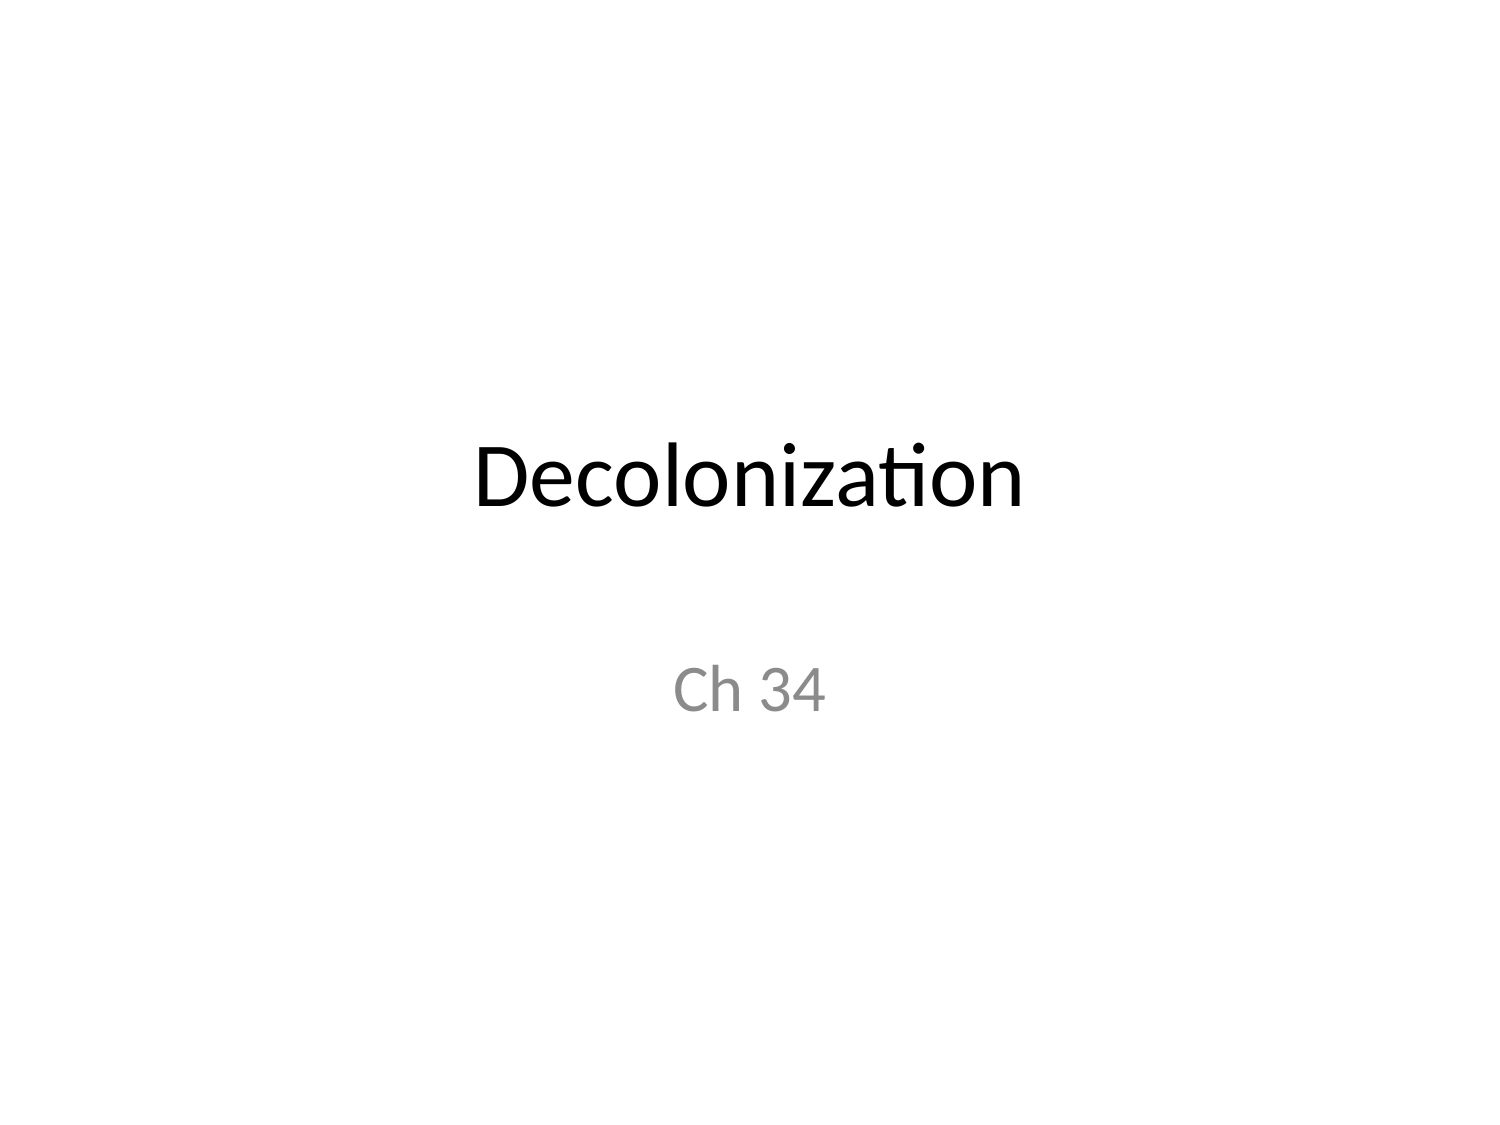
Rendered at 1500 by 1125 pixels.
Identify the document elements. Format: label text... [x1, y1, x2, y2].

title Decolonization [112, 349, 1388, 591]
subtitle Ch 34 [225, 637, 1275, 925]
